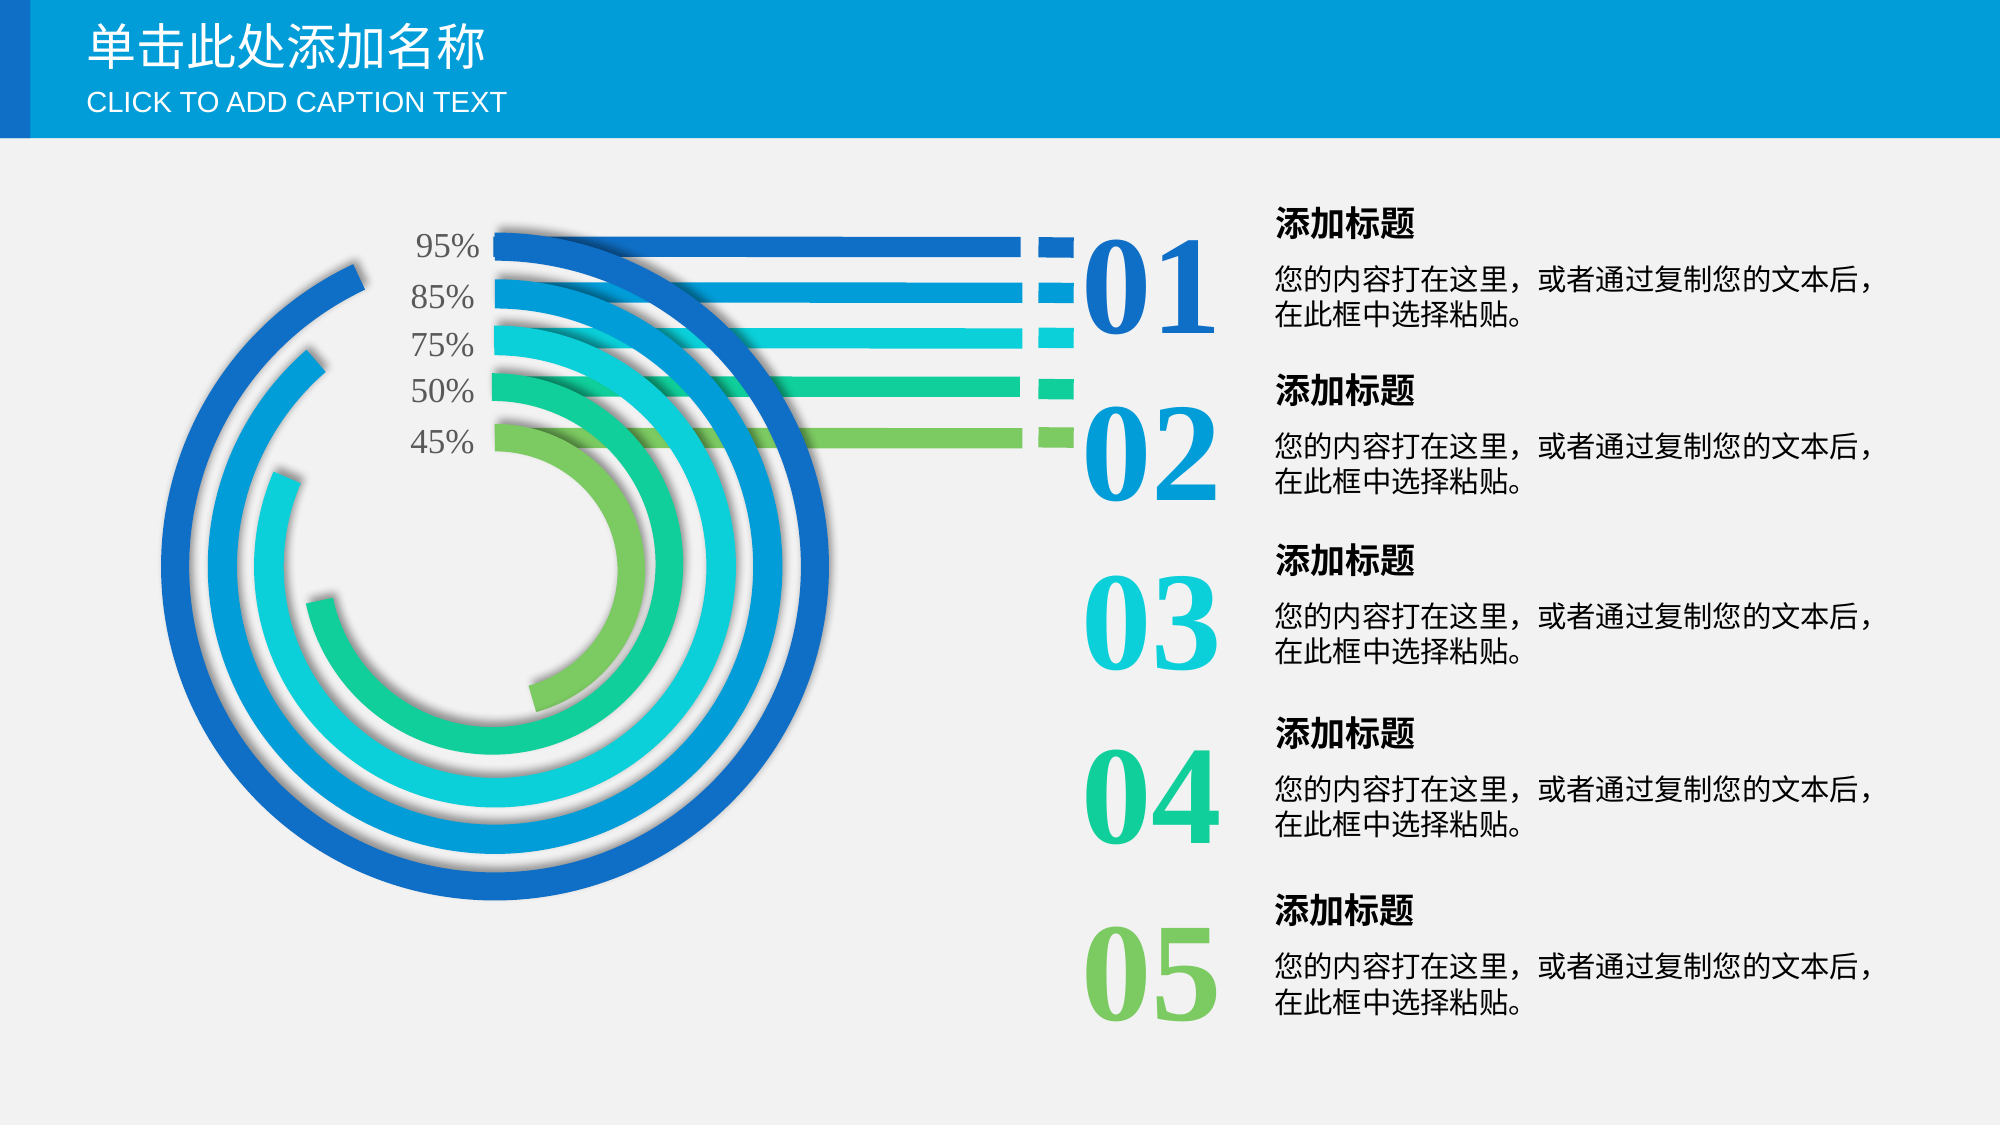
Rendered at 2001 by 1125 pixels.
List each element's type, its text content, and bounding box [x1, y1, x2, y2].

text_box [1274, 367, 1873, 499]
text_box CLICK TO ADD CAPTION TEXT [86, 83, 602, 119]
text_box [31, 0, 2000, 139]
text_box [206, 348, 784, 855]
text_box 单击此处添加名称 [86, 15, 493, 76]
text_box 95% [400, 215, 495, 272]
text_box 75% [395, 323, 490, 371]
text_box [253, 439, 737, 809]
text_box 45% [395, 417, 490, 468]
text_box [1274, 538, 1873, 669]
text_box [1274, 201, 1873, 332]
text_box 05 [1080, 879, 1222, 1049]
text_box 01 [1080, 192, 1222, 359]
text_box 85% [395, 265, 490, 323]
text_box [1274, 711, 1873, 842]
text_box [160, 262, 830, 902]
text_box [1274, 888, 1873, 1020]
text_box 50% [395, 371, 490, 417]
text_box [0, 0, 31, 139]
text_box [495, 231, 593, 246]
text_box 04 [1080, 702, 1222, 872]
text_box 03 [1080, 529, 1222, 699]
text_box [493, 439, 647, 710]
text_box [304, 439, 685, 756]
text_box 02 [1080, 359, 1222, 529]
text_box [492, 246, 1023, 439]
